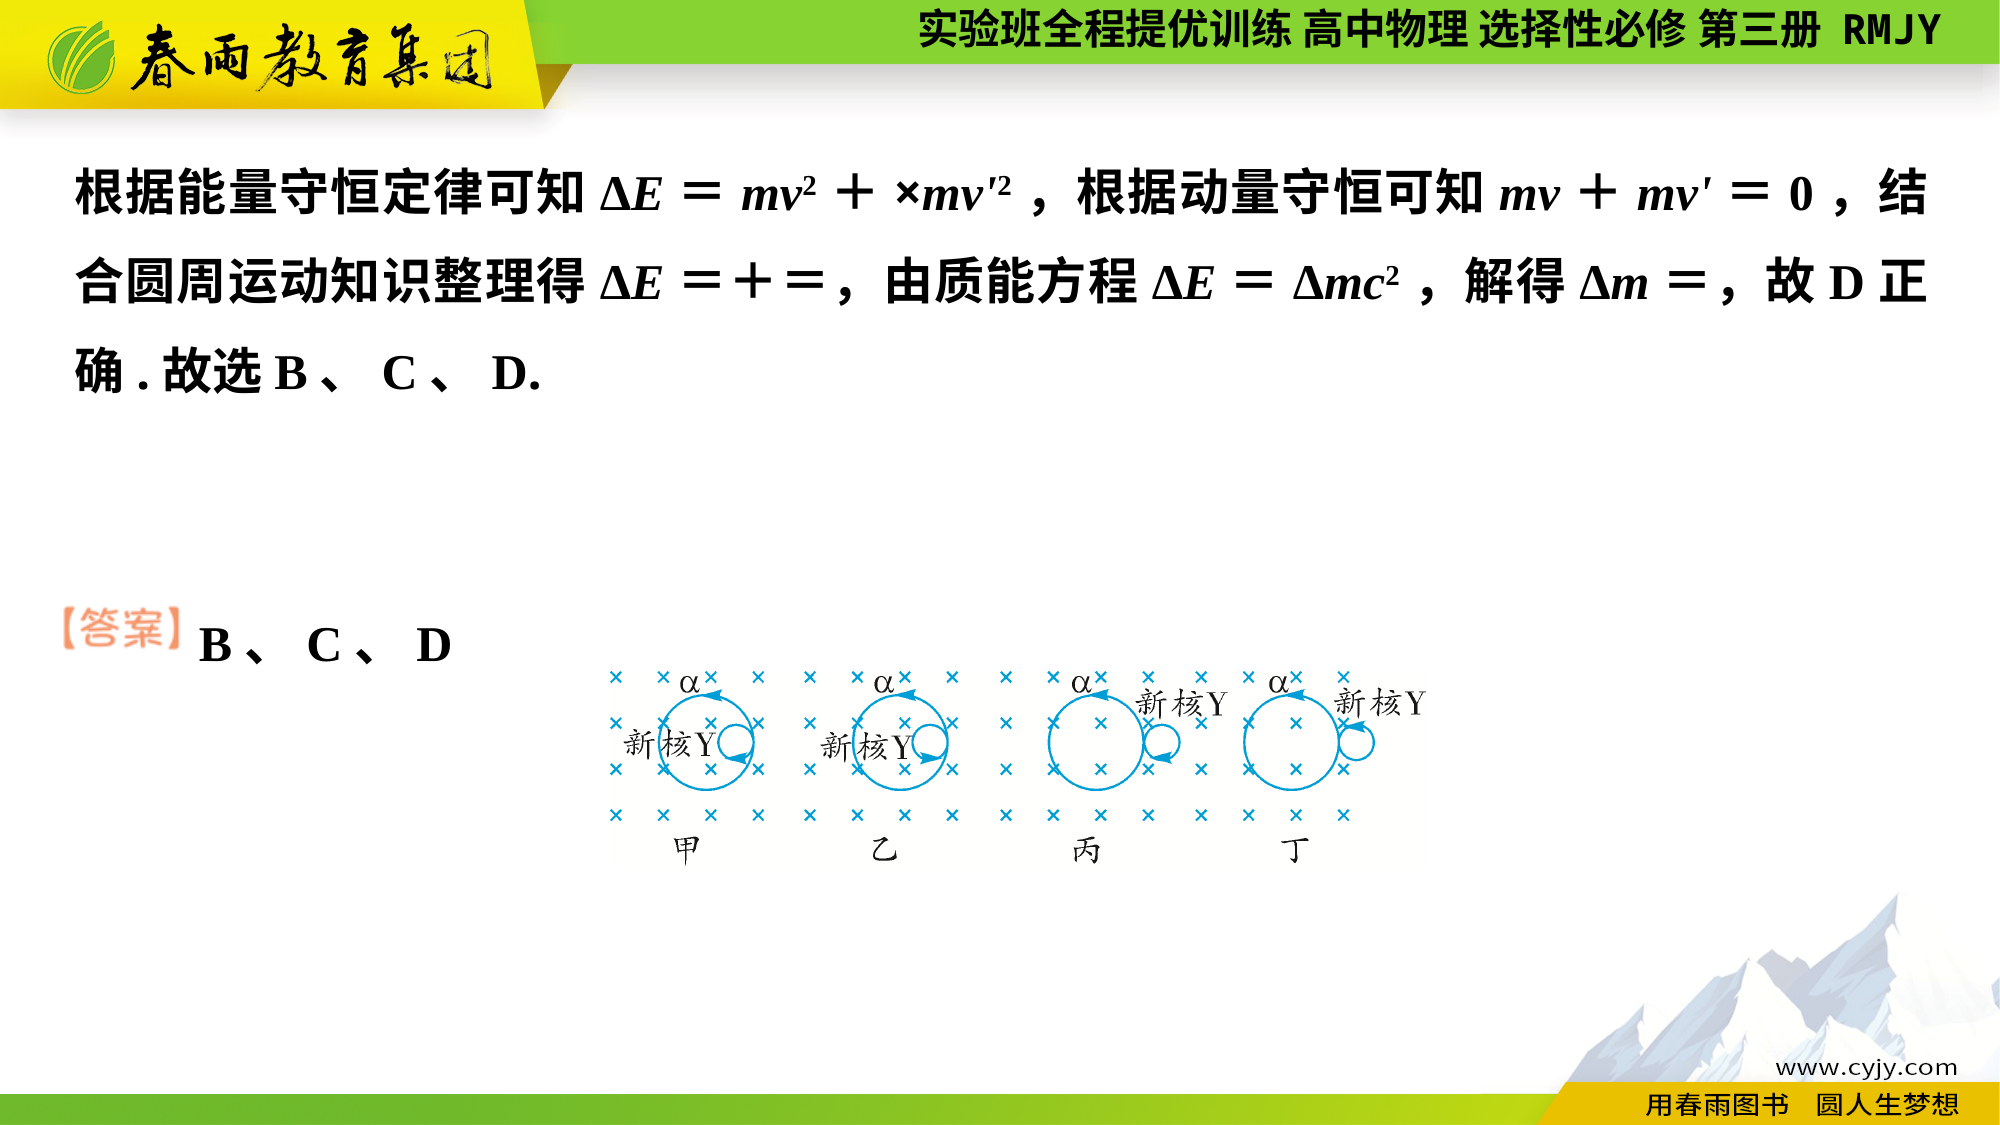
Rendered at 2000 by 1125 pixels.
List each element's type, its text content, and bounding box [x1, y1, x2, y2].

picture [0, 0, 2000, 1125]
text_box B、C、D [59, 574, 882, 679]
